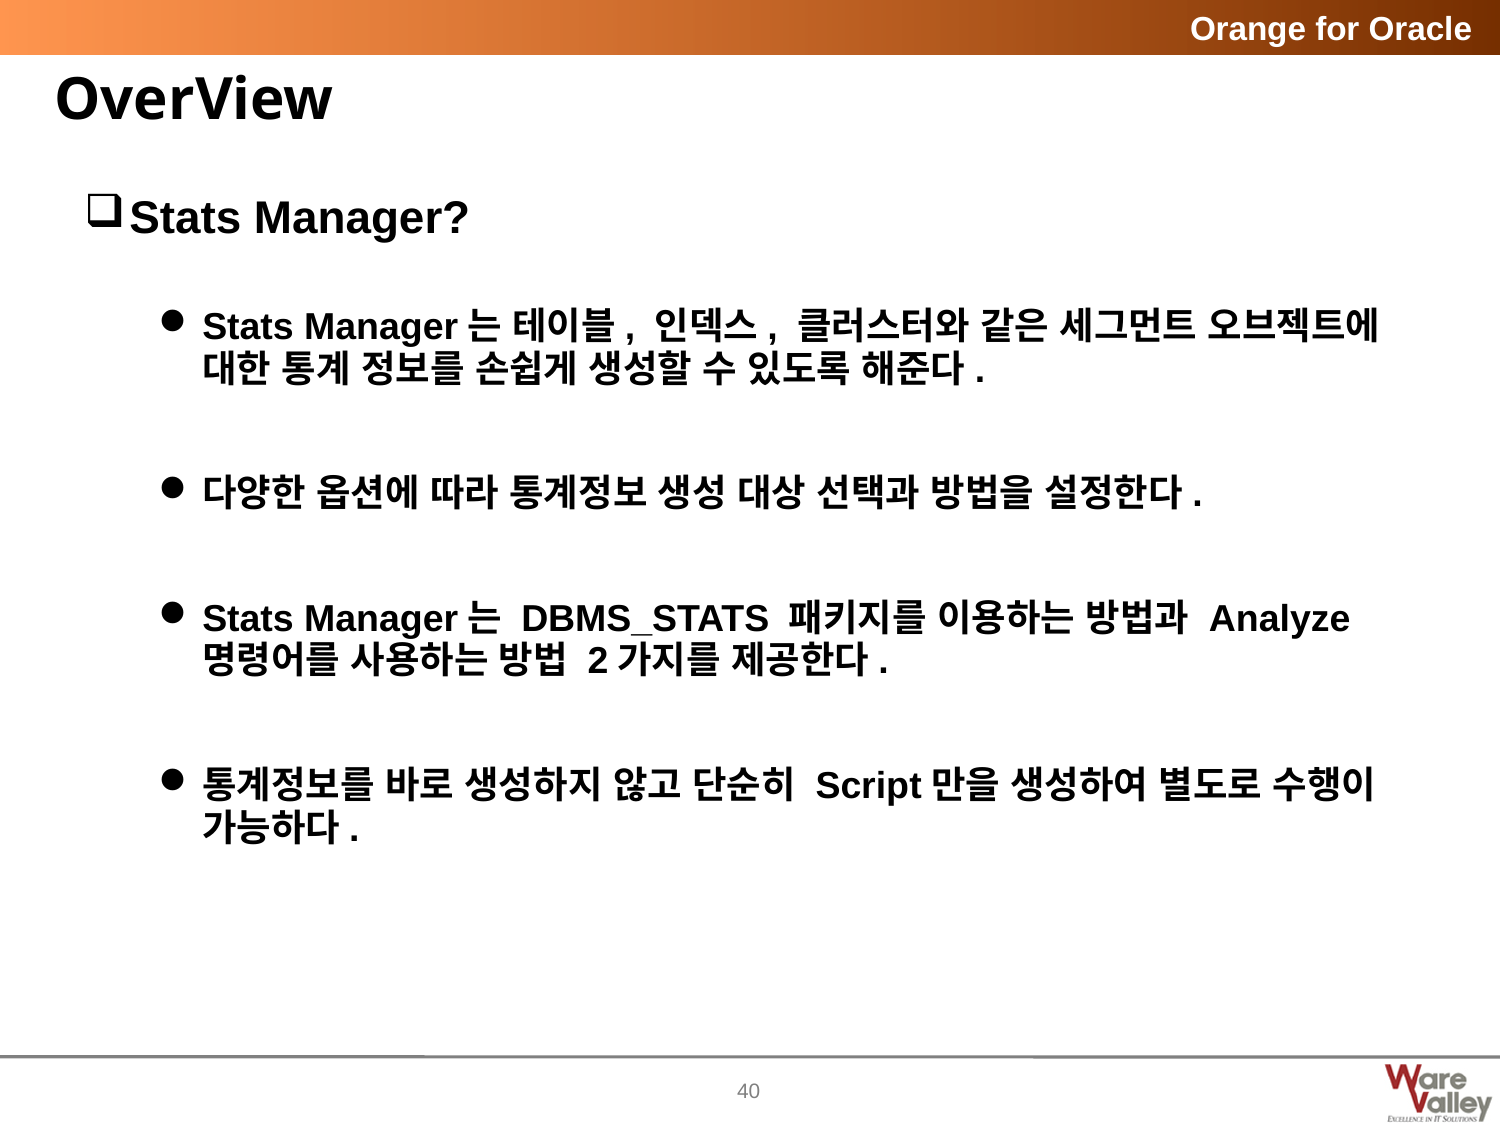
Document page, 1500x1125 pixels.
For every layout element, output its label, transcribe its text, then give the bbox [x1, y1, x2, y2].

picture [1376, 1060, 1500, 1125]
list Stats Manager? Stats Manager는 테이블, 인덱스, 클러스터와 같은 세그먼트 오브젝트에 대한 통계 정보를 손쉽게 생성할 수 있도록 해준다. 다양한 옵션에 따라 통계정보 생성 대상 선택과 방법을 설정한다. Stats Manager는 DBMS_STATS 패키지를 이용하는 방법과 Analyze 명령어를 사용하는 방법 2가지를 제공한다. 통계정보를 바로 생성하지 않고 단순히 Script만을 생성하여 별도로 수행이 가능하다. [69, 184, 1459, 1012]
title OverView [39, 54, 1461, 150]
